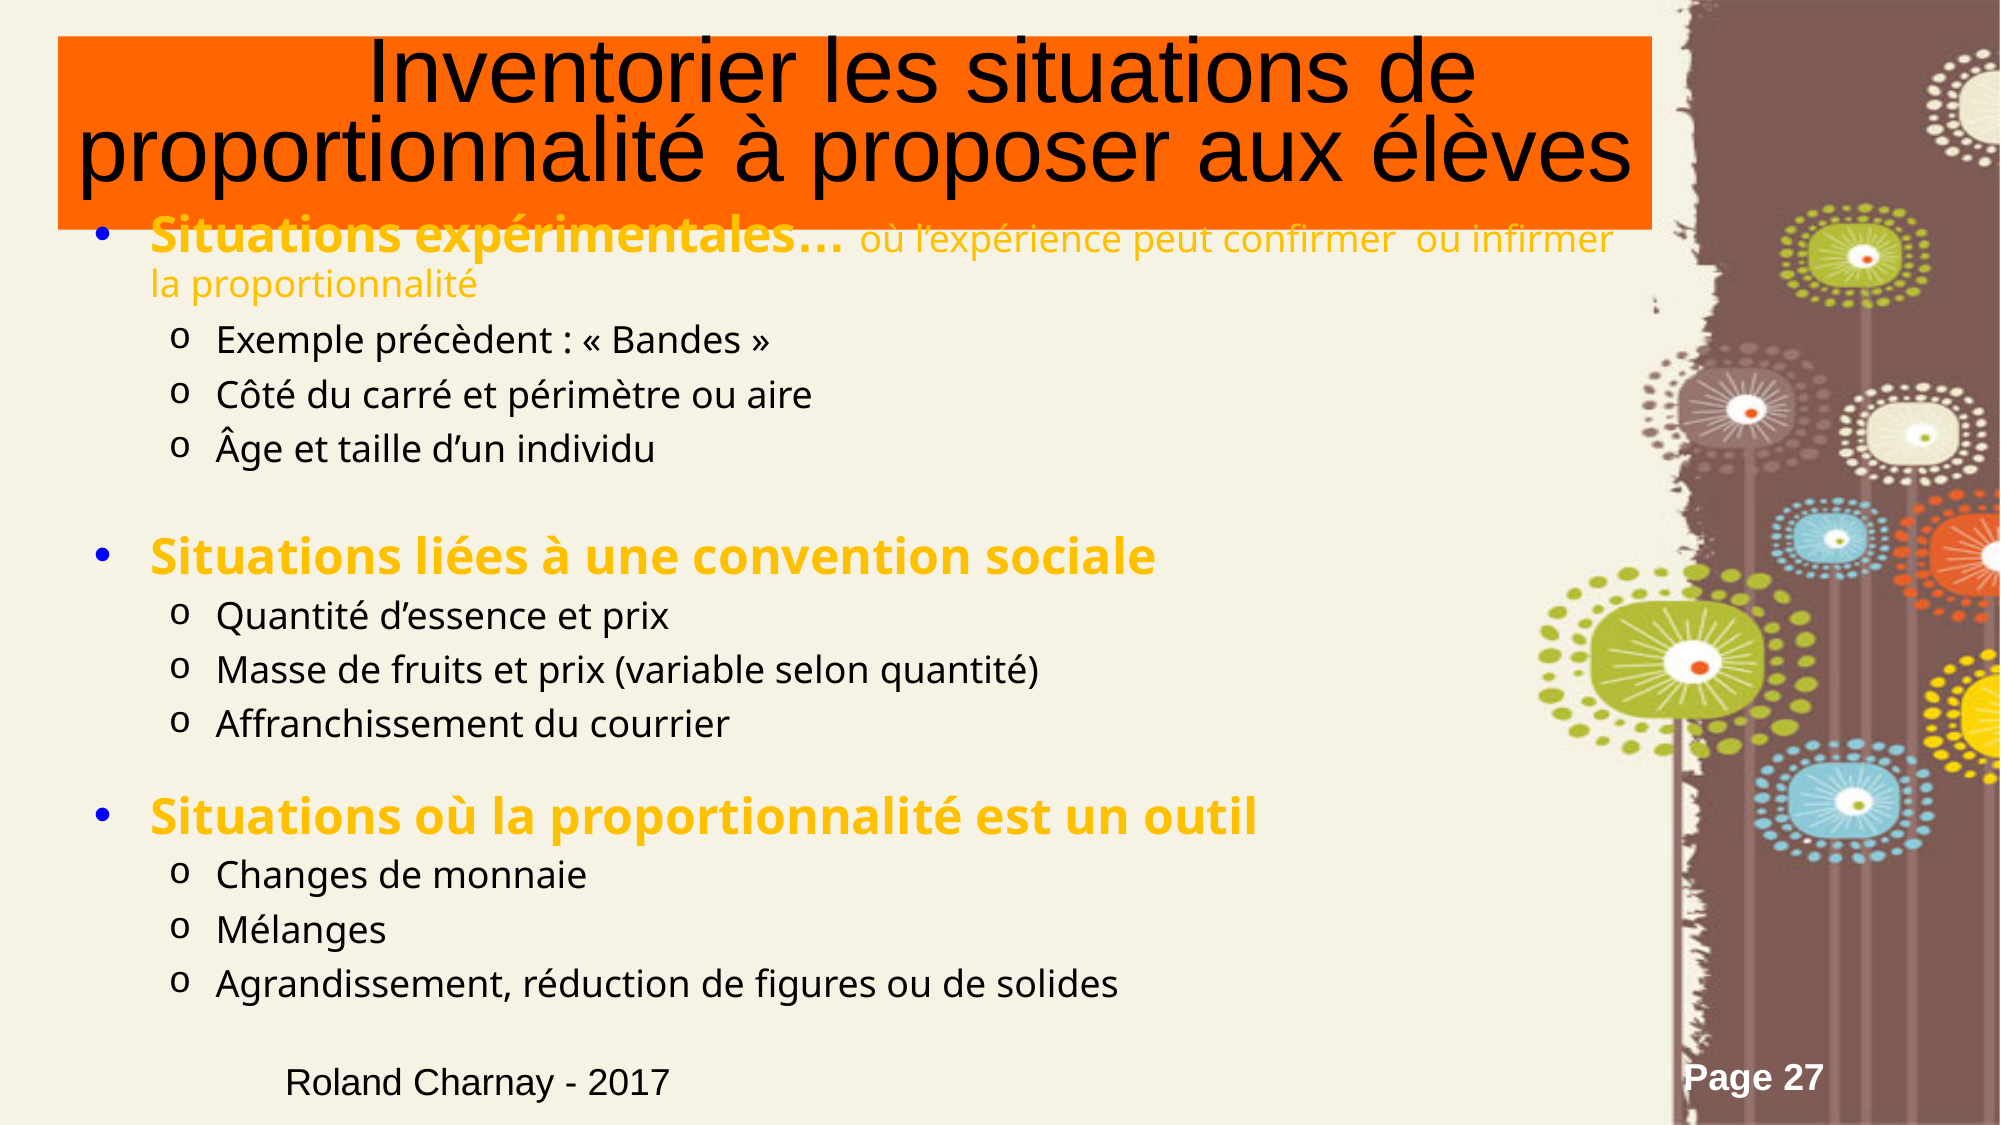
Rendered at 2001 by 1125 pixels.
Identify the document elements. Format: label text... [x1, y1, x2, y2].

title Inventorier les situations de proportionnalité à proposer aux élèves [58, 36, 1652, 230]
text_box Situations expérimentales… où l’expérience peut confirmer ou infirmer la proportionnalité Exemple précèdent : « Bandes » Côté du carré et périmètre ou aire Âge et taille d’un individu Situations liées à une convention sociale Quantité d’essence et prix Masse de fruits et prix (variable selon quantité) Affranchissement du courrier Situations où la proportionnalité est un outil Changes de monnaie Mélanges Agrandissement, réduction de figures ou de solides [91, 201, 1634, 1005]
footer Roland Charnay - 2017 [282, 1055, 706, 1125]
picture [0, 0, 2000, 1125]
